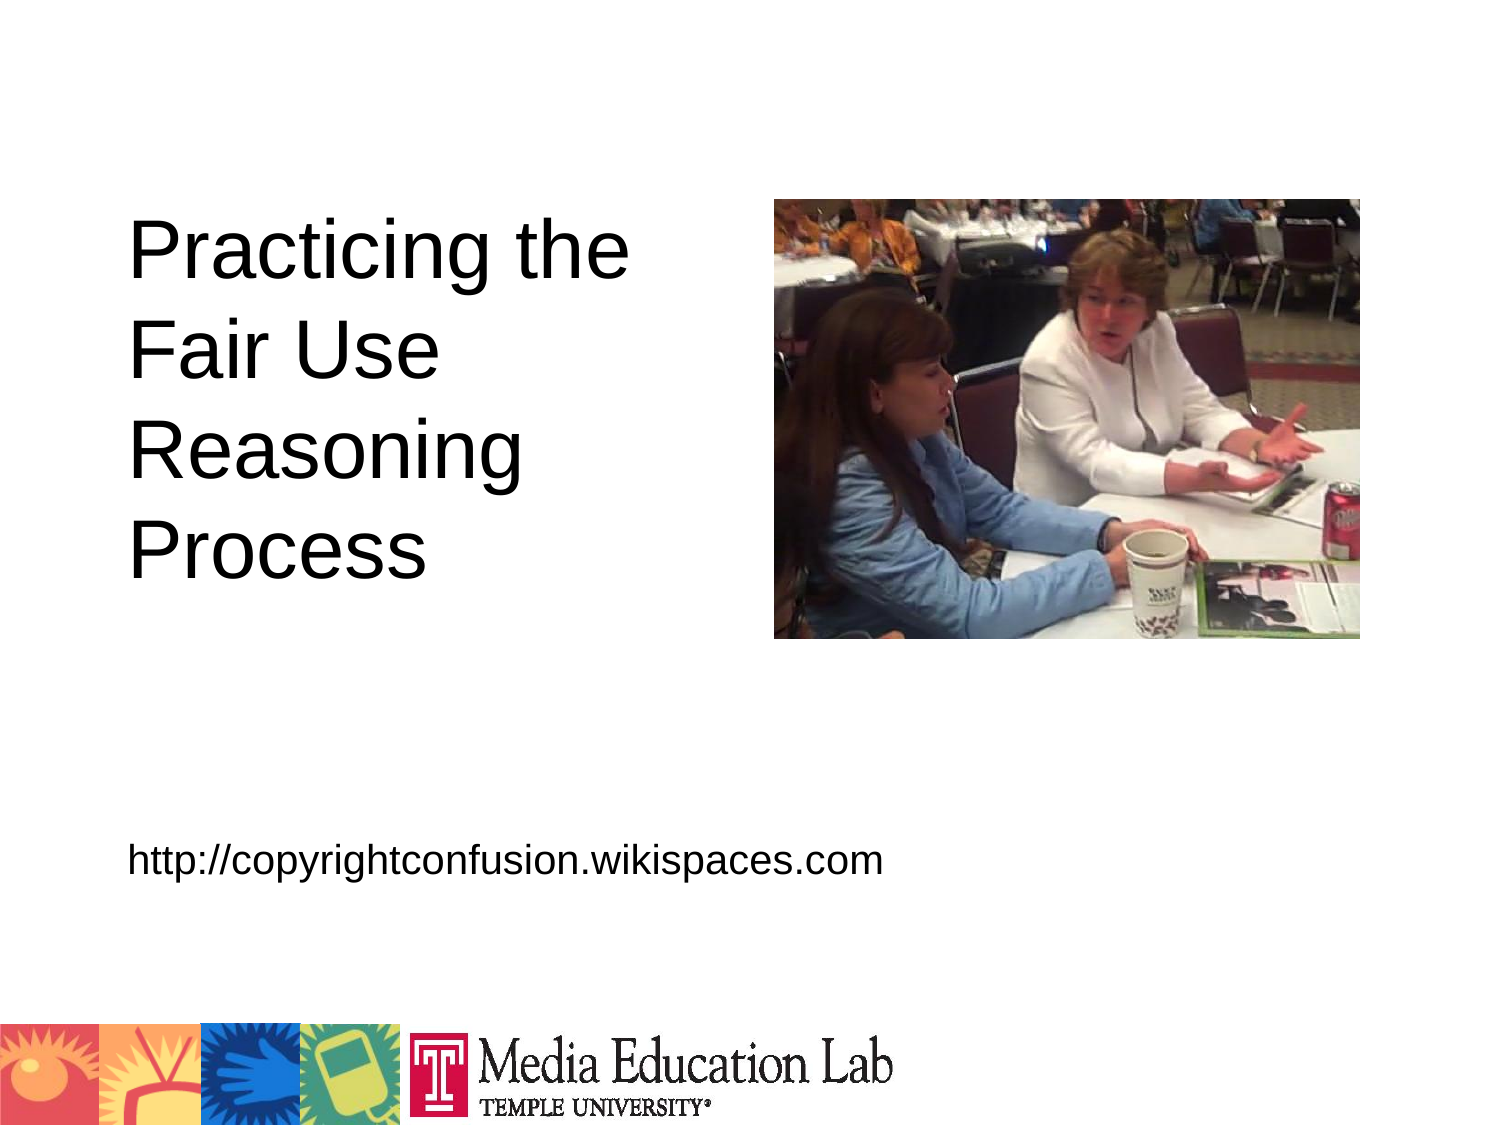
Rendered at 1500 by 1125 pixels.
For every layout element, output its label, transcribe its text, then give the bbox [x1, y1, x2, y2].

text_box Practicing the Fair Use Reasoning Process [112, 187, 663, 653]
picture [0, 1023, 900, 1125]
text_box http://copyrightconfusion.wikispaces.com [112, 825, 1360, 890]
picture [774, 199, 1361, 639]
